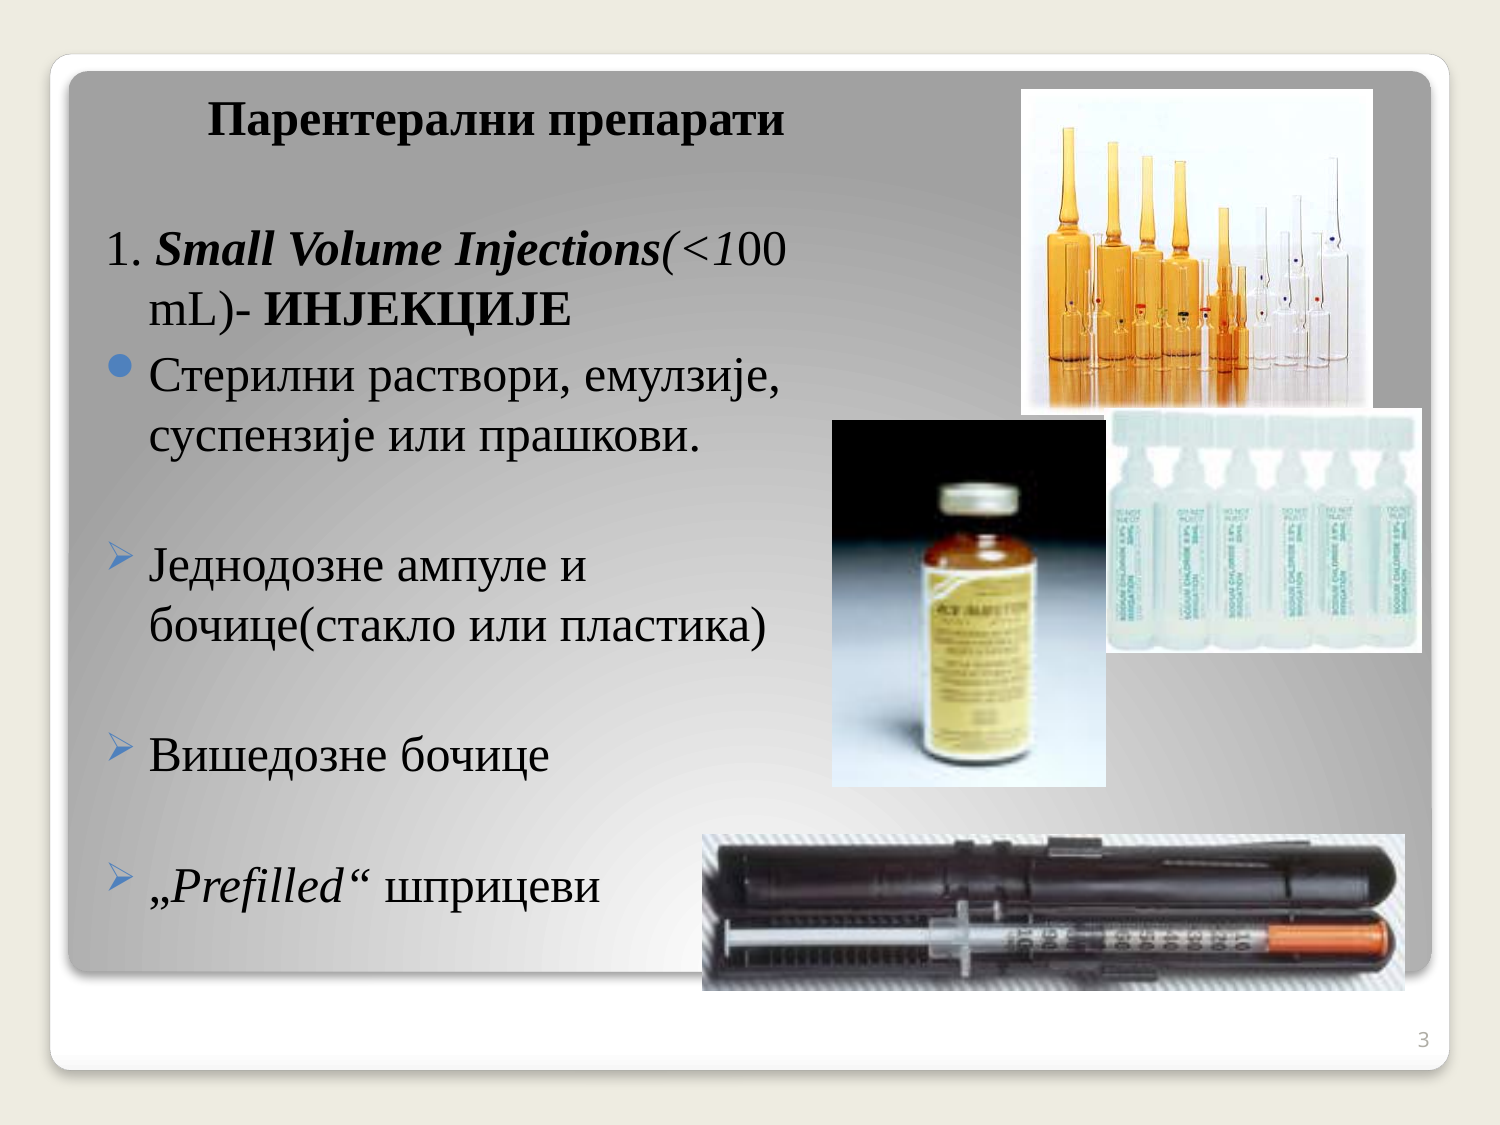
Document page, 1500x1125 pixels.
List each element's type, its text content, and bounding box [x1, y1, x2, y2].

picture [832, 89, 1422, 788]
list Парентерални препарати 1. Small Volume Injections(<100 mL)- ИНЈЕКЦИЈЕ Стерилни раствори, емулзије, суспензије или прашкови. Једнодозне ампуле и бочице(стакло или пластика) Вишедозне бочице „Prefilled“ шприцеви [75, 70, 916, 1075]
slide_number 3 [1369, 1002, 1445, 1063]
picture [702, 833, 1406, 991]
